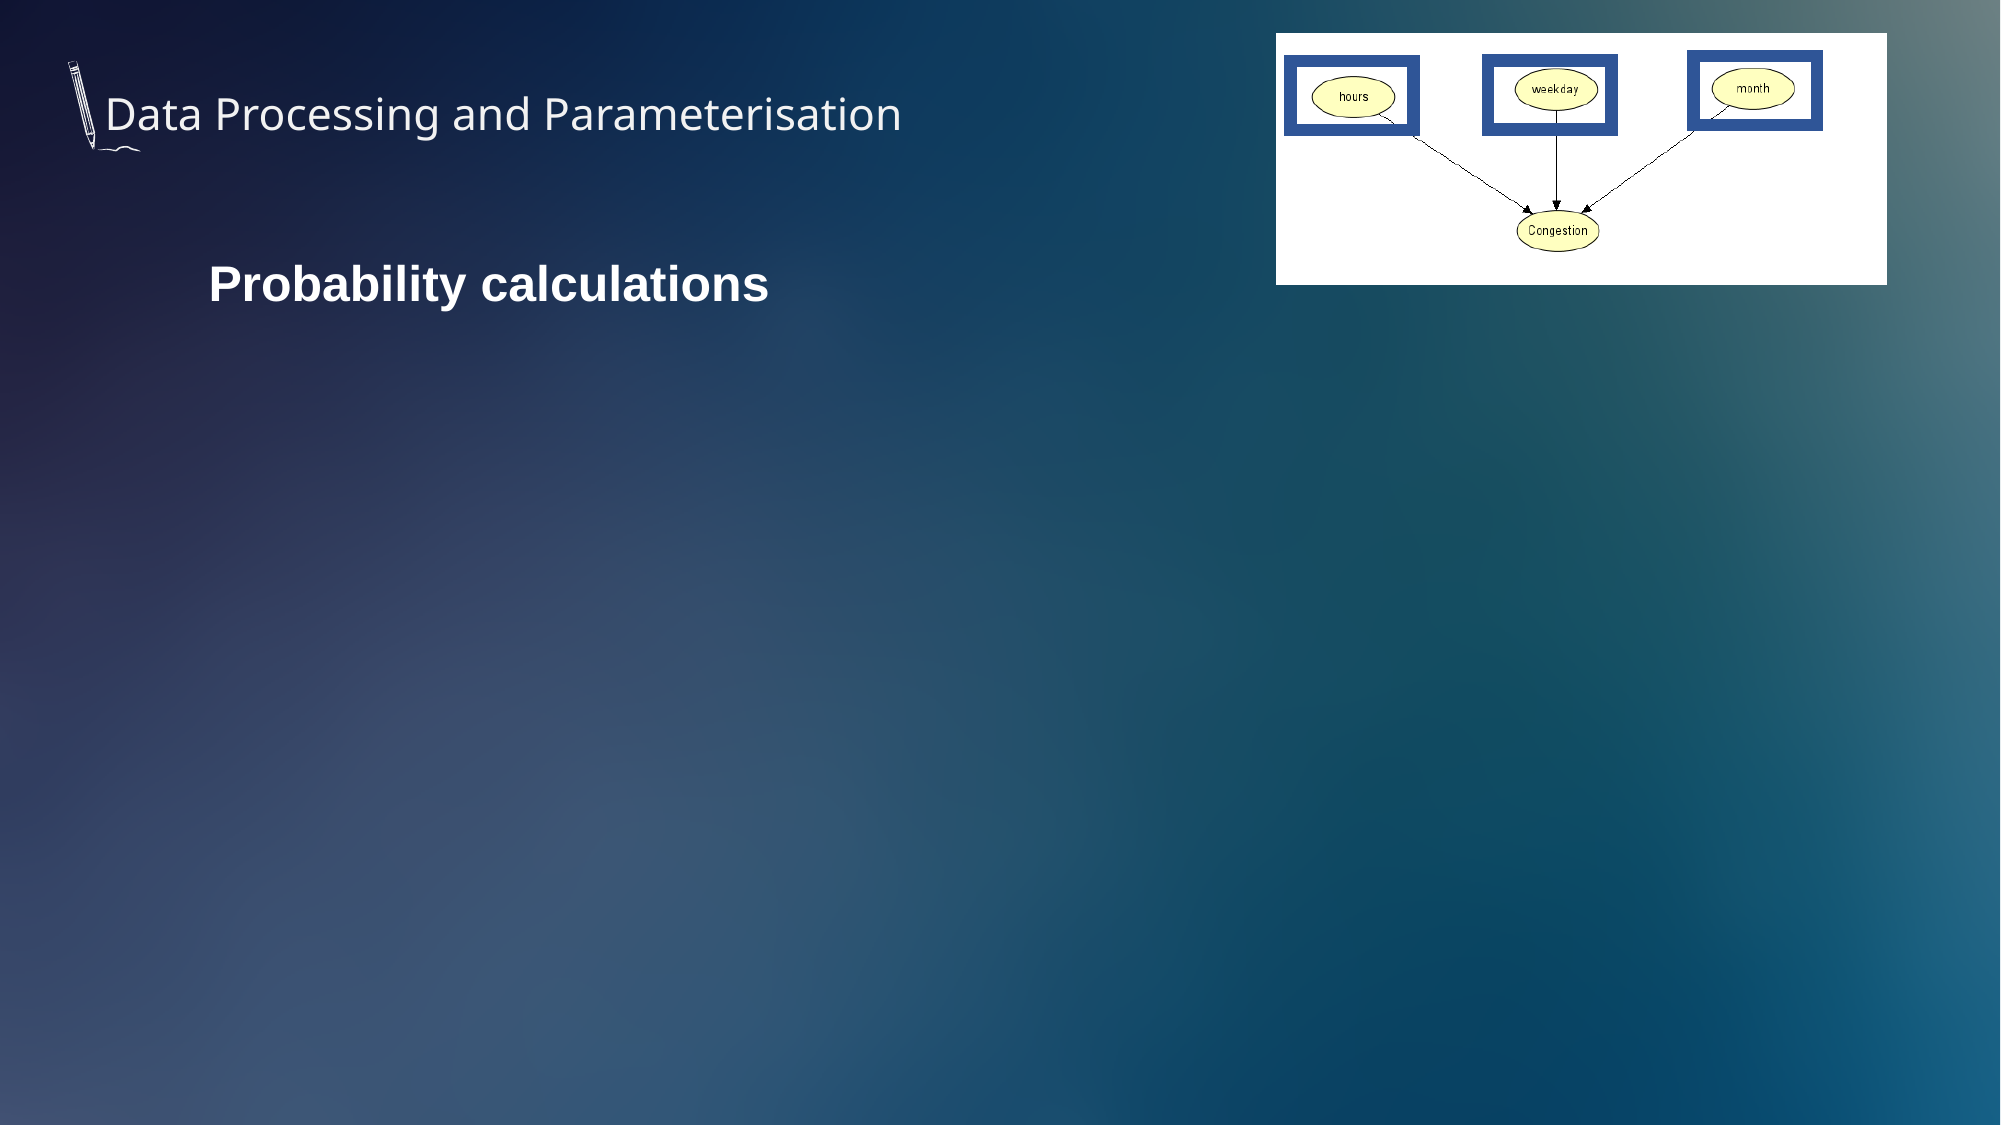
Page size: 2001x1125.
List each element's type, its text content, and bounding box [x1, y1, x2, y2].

text_box Data Processing and Parameterisation [141, 78, 1106, 147]
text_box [189, 243, 1829, 764]
picture [0, 0, 2001, 1125]
